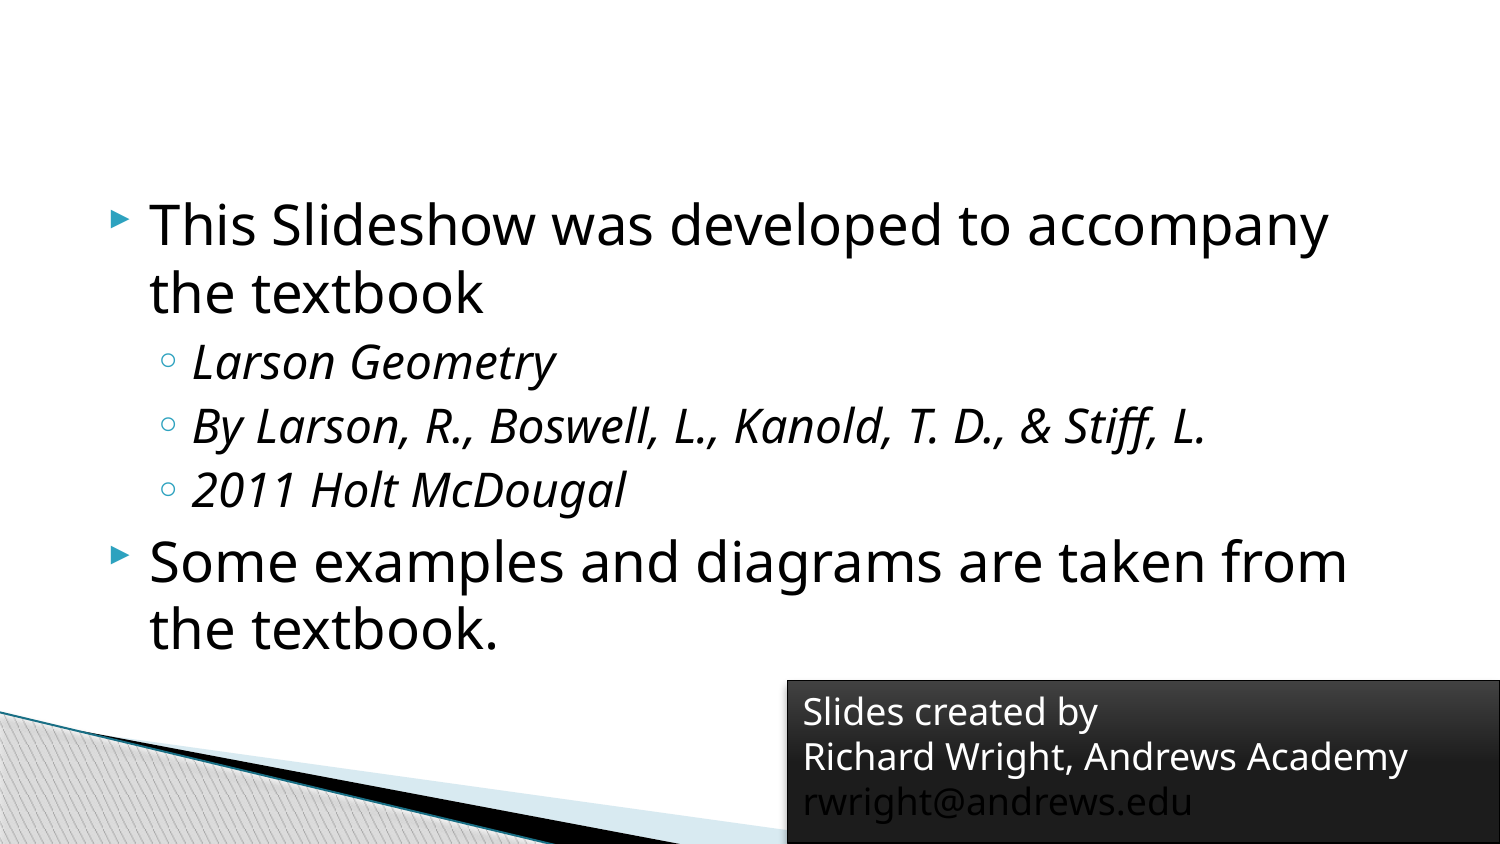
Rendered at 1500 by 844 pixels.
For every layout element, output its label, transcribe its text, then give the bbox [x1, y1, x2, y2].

list This Slideshow was developed to accompany the textbook Larson Geometry By Larson, R., Boswell, L., Kanold, T. D., & Stiff, L. 2011 Holt McDougal Some examples and diagrams are taken from the textbook. [75, 182, 1425, 740]
text_box Slides created by Richard Wright, Andrews Academy rwright@andrews.edu [787, 680, 1500, 844]
